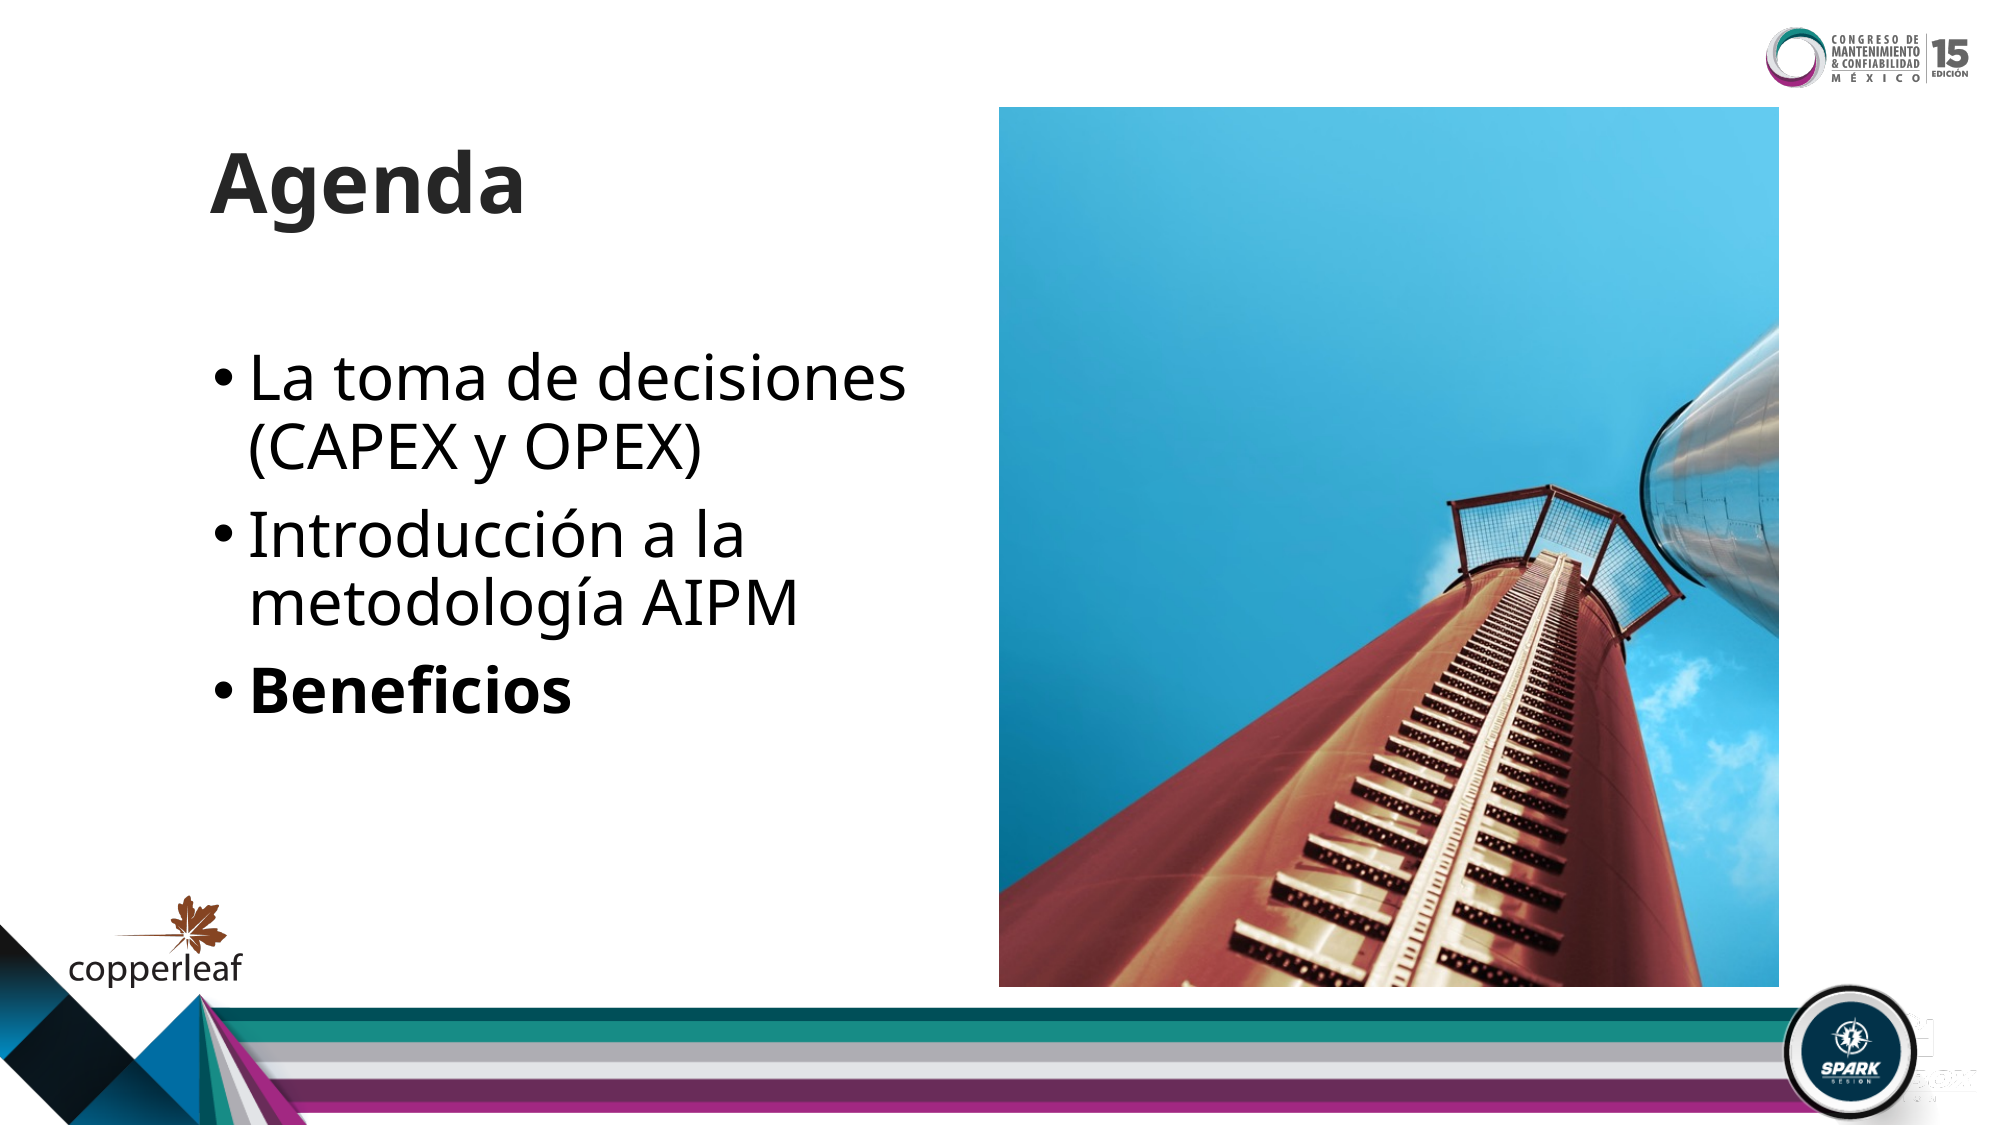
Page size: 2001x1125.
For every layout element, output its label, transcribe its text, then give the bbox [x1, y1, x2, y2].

title Agenda [195, 107, 999, 266]
text_box La toma de decisiones (CAPEX y OPEX) Introducción a la metodología AIPM Beneficios [197, 338, 942, 787]
picture [1765, 27, 1969, 88]
picture [0, 876, 1977, 1125]
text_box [999, 107, 1779, 987]
